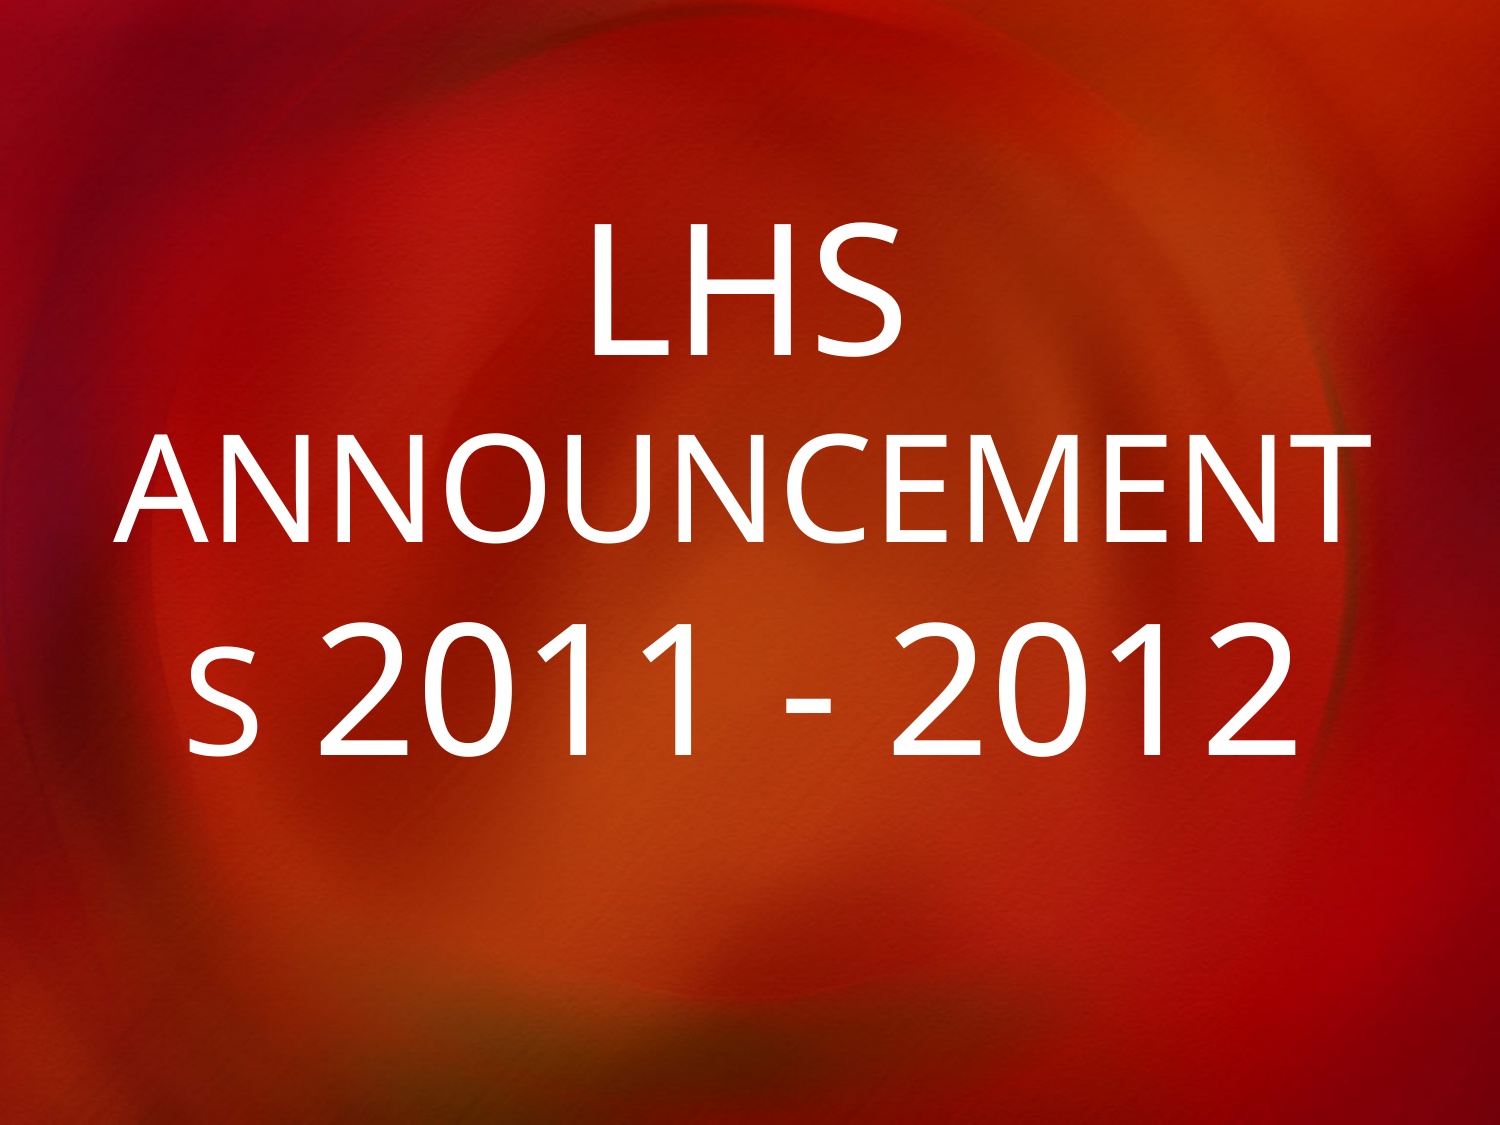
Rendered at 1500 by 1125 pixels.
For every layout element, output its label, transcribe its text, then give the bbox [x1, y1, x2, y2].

title LHS ANNOUNCEMENTS 2011 - 2012 [62, 99, 1425, 800]
picture [0, 0, 1500, 1125]
